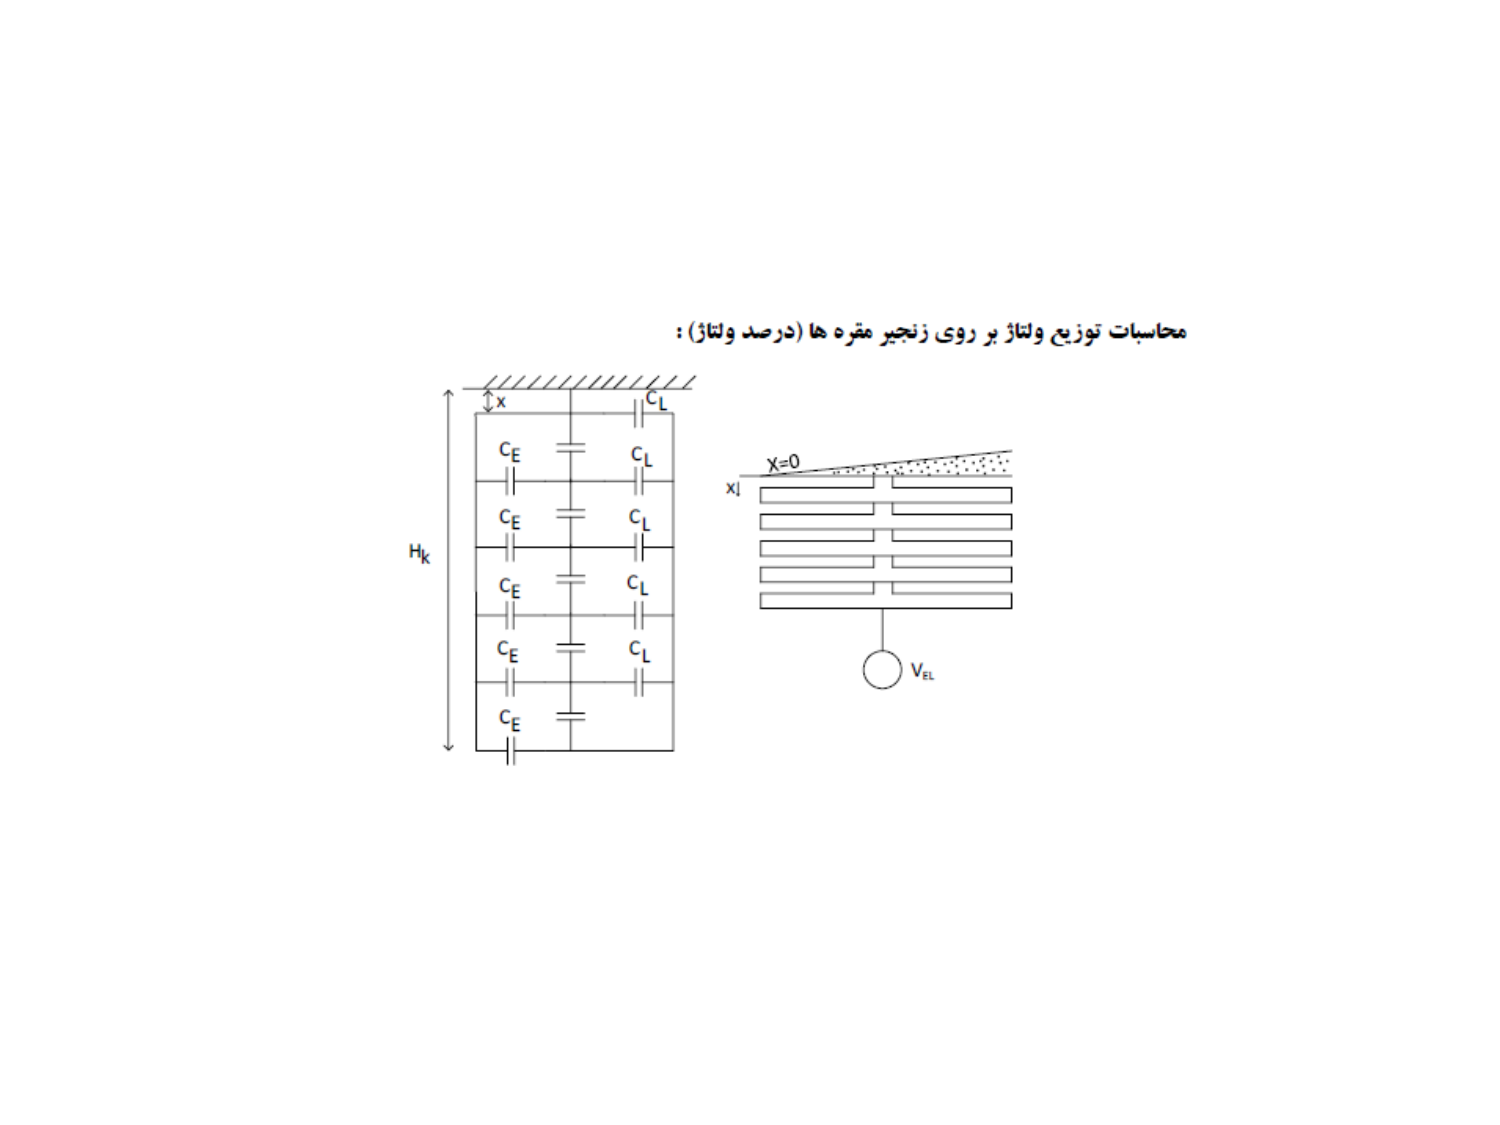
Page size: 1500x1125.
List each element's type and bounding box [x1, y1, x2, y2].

picture [303, 315, 1197, 811]
